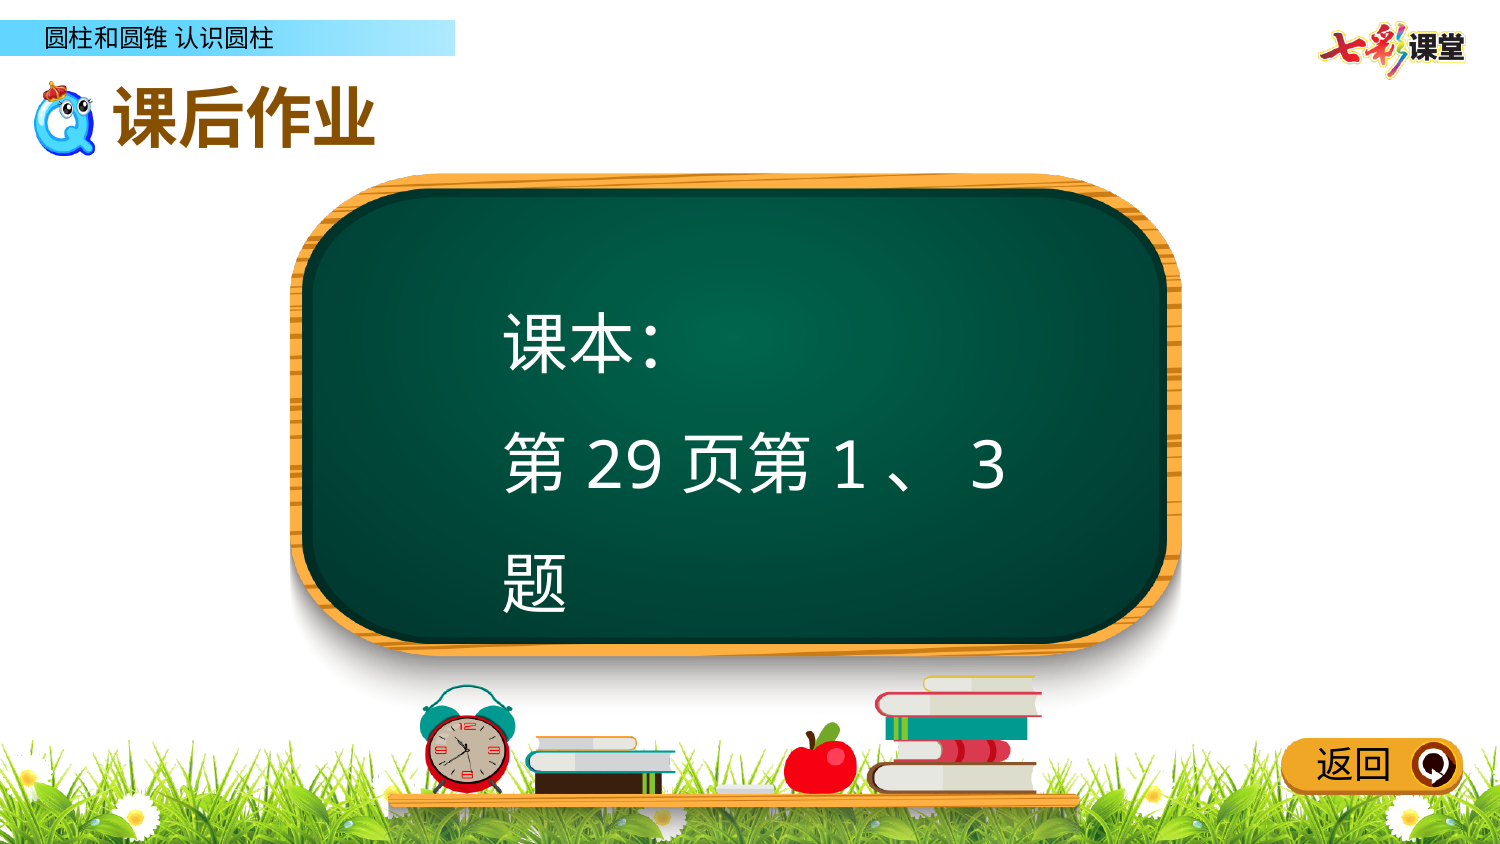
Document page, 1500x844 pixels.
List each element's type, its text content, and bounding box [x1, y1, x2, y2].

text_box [1281, 733, 1464, 795]
picture [1316, 20, 1468, 80]
picture [0, 173, 1500, 844]
picture [34, 80, 96, 157]
text_box 课后作业 [100, 69, 404, 161]
